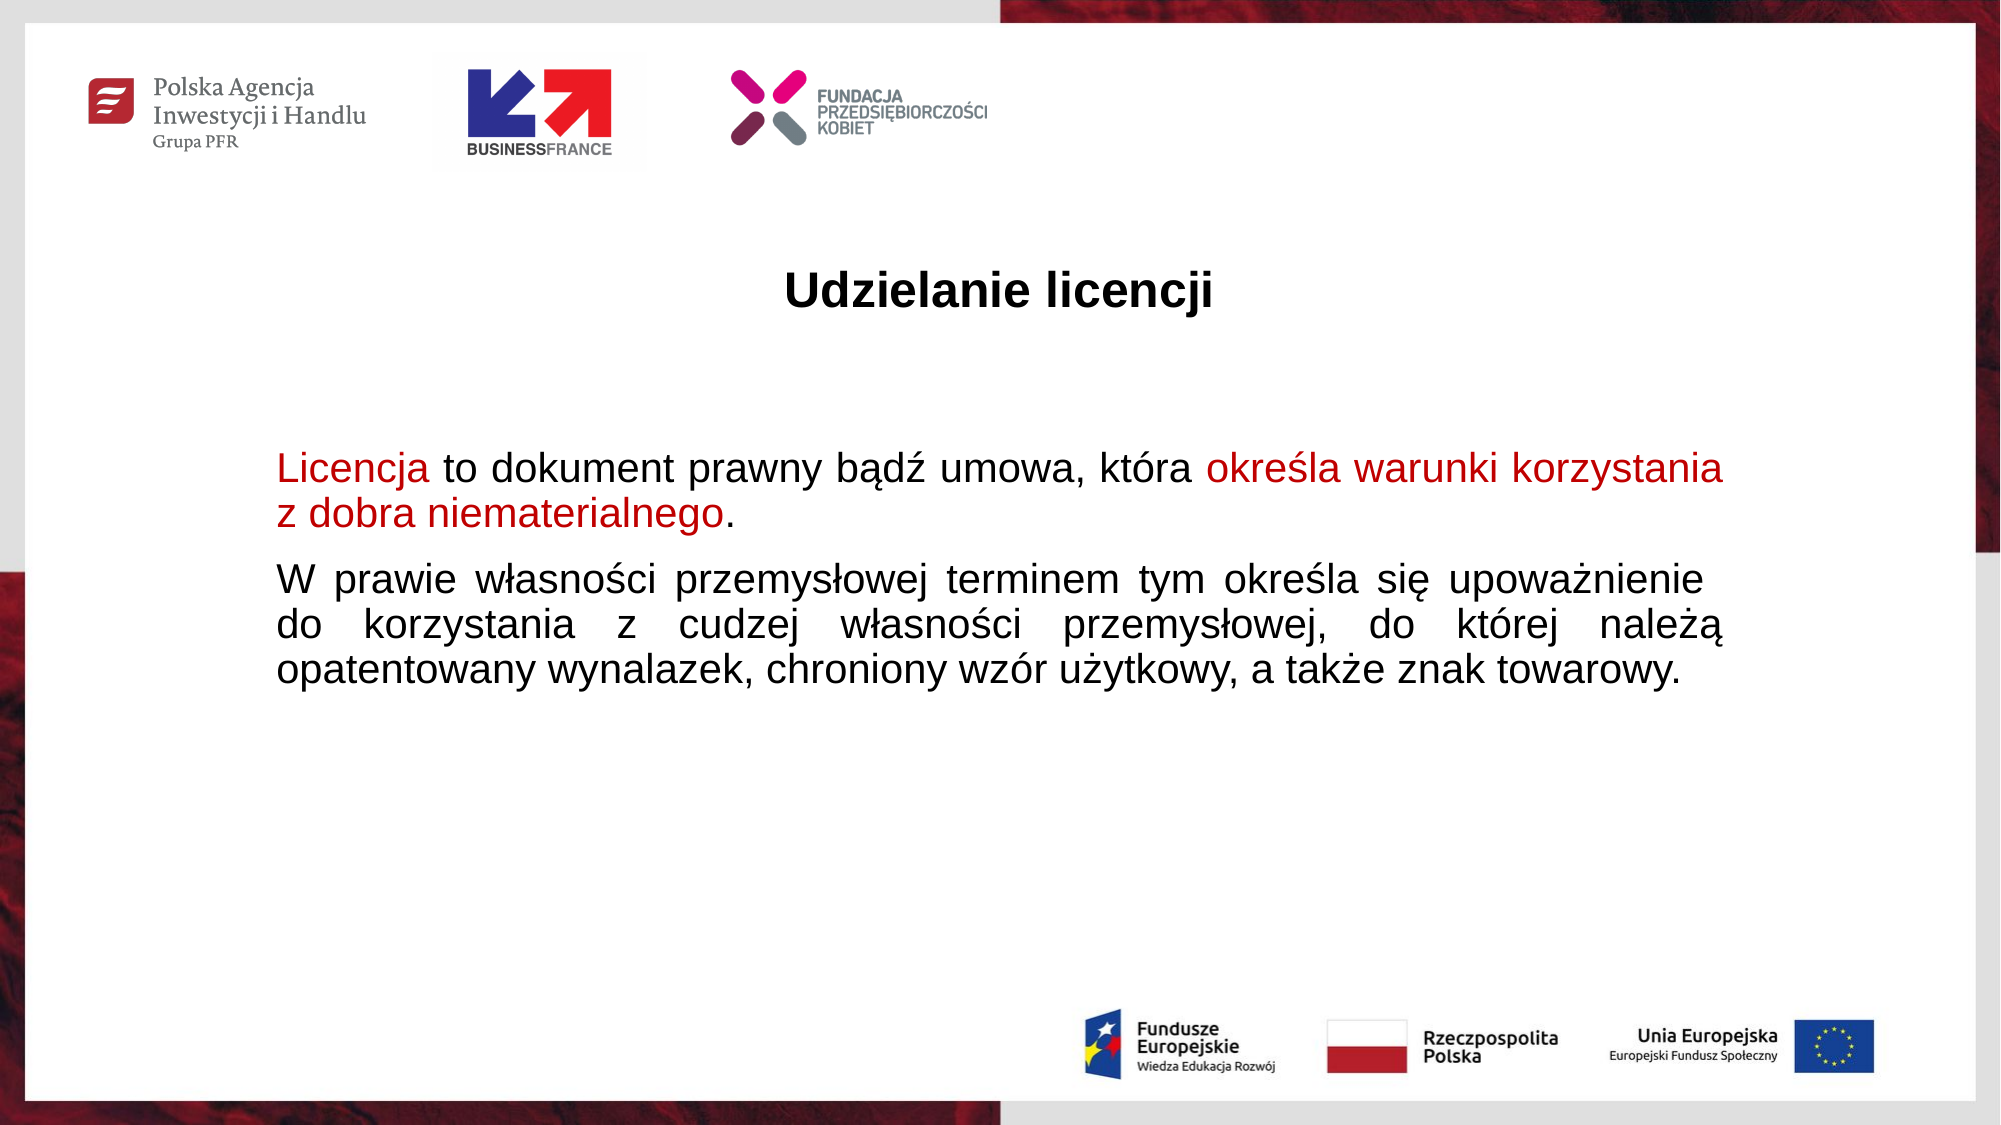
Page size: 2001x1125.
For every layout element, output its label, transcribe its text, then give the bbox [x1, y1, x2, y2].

picture [0, 0, 2001, 1125]
title Udzielanie licencji [137, 182, 1863, 401]
list Licencja to dokument prawny bądź umowa, która określa warunki korzystania z dobra niematerialnego. W prawie własności przemysłowej terminem tym określa się upoważnienie do korzystania z cudzej własności przemysłowej, do której należą opatentowany wynalazek, chroniony wzór użytkowy, a także znak towarowy. [261, 439, 1739, 1125]
